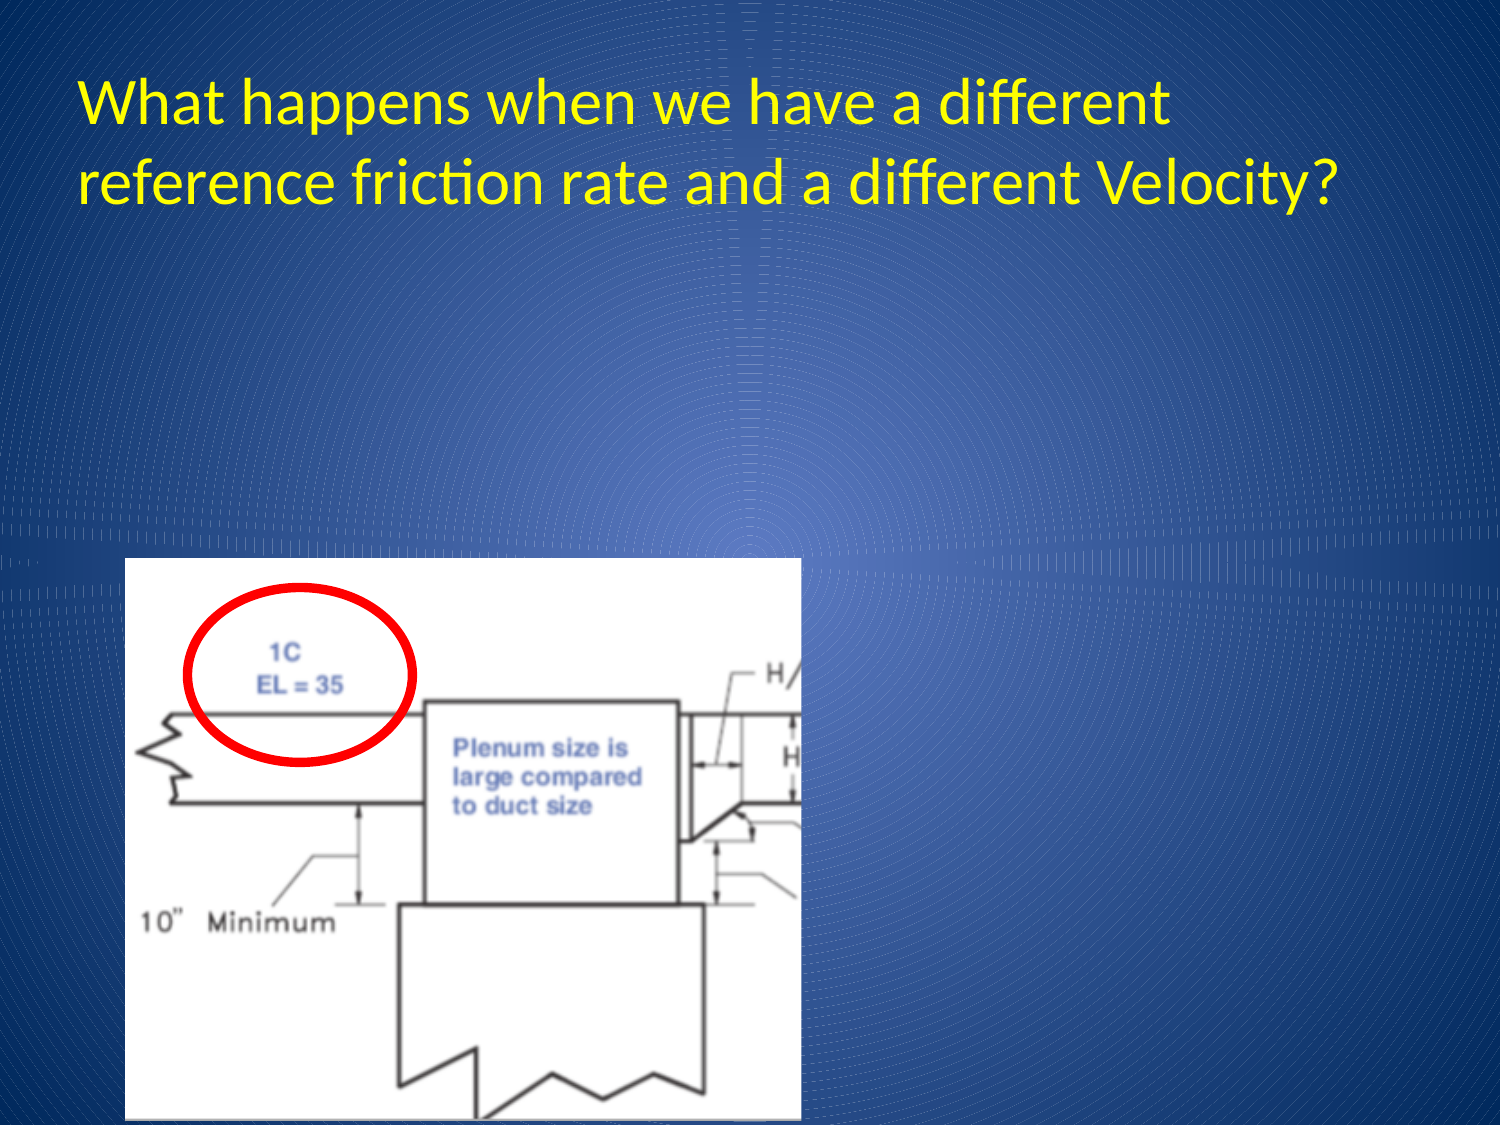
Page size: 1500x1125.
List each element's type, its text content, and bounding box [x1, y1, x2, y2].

list What happens when we have a different reference friction rate and a different Velocity? [62, 50, 1413, 588]
picture [124, 558, 802, 1125]
